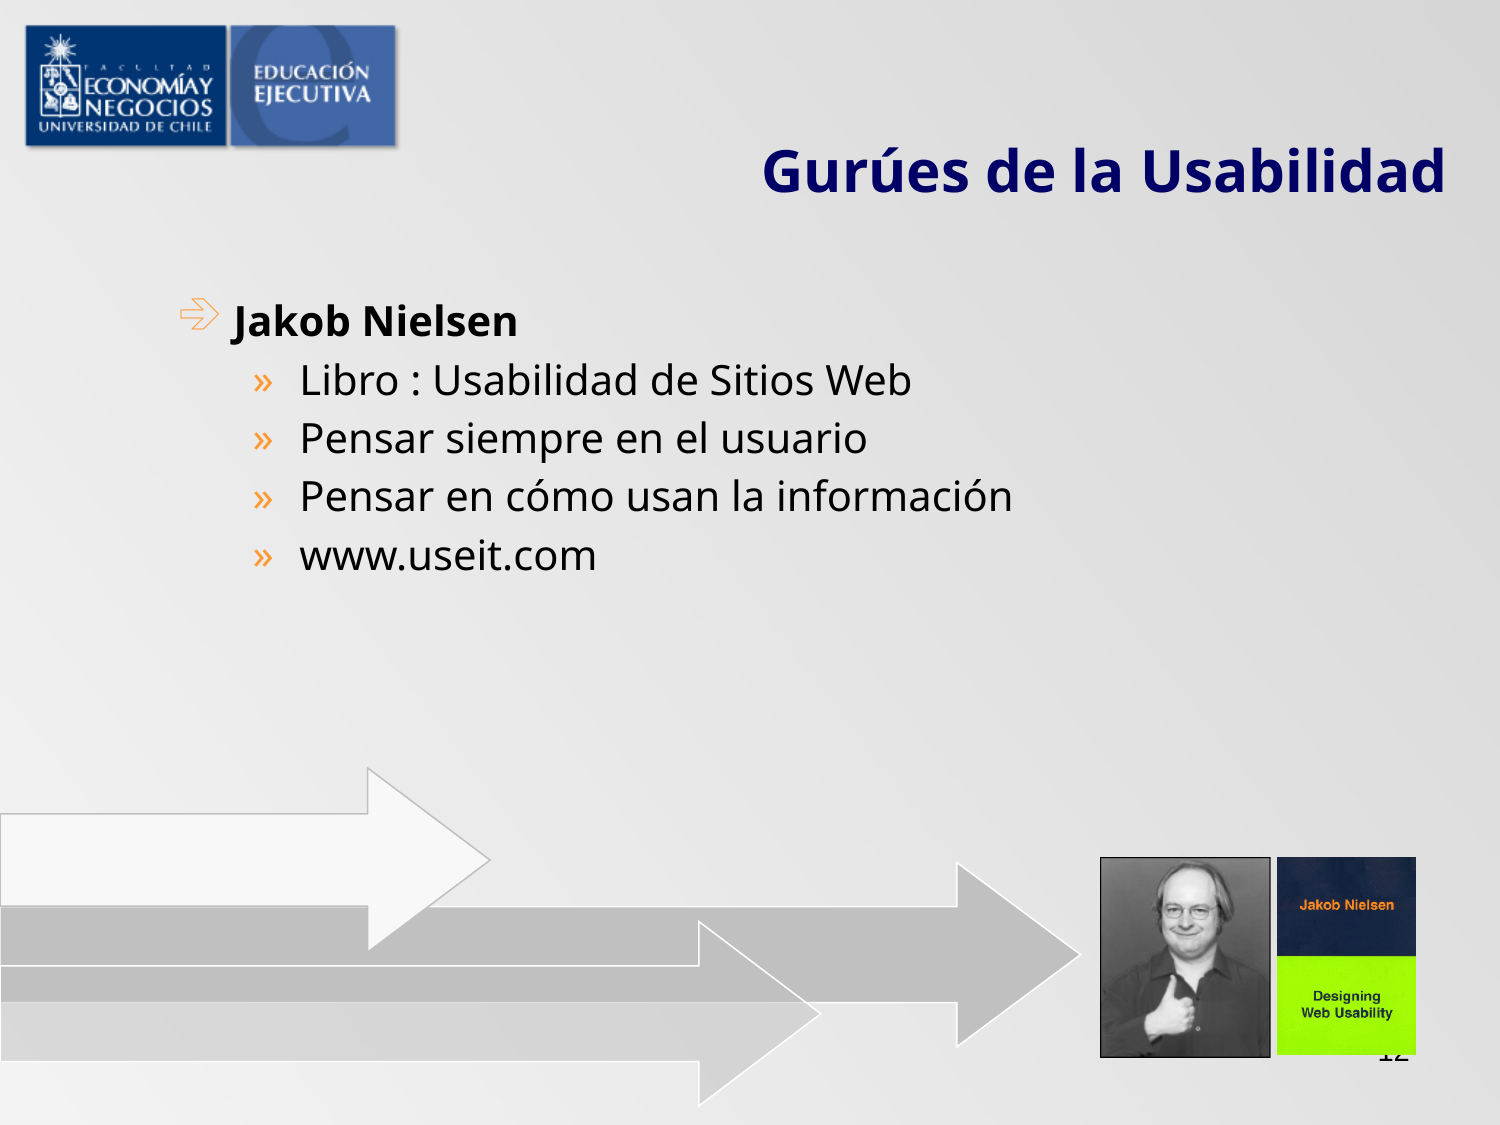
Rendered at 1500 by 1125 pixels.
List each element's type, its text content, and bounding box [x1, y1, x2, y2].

title Gurúes de la Usabilidad [162, 74, 1463, 263]
list Jakob Nielsen Libro : Usabilidad de Sitios Web Pensar siempre en el usuario Pensar en cómo usan la información www.useit.com [162, 287, 1463, 1001]
picture [0, 0, 1500, 1125]
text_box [1099, 857, 1416, 1059]
slide_number 12 [1074, 1024, 1426, 1103]
